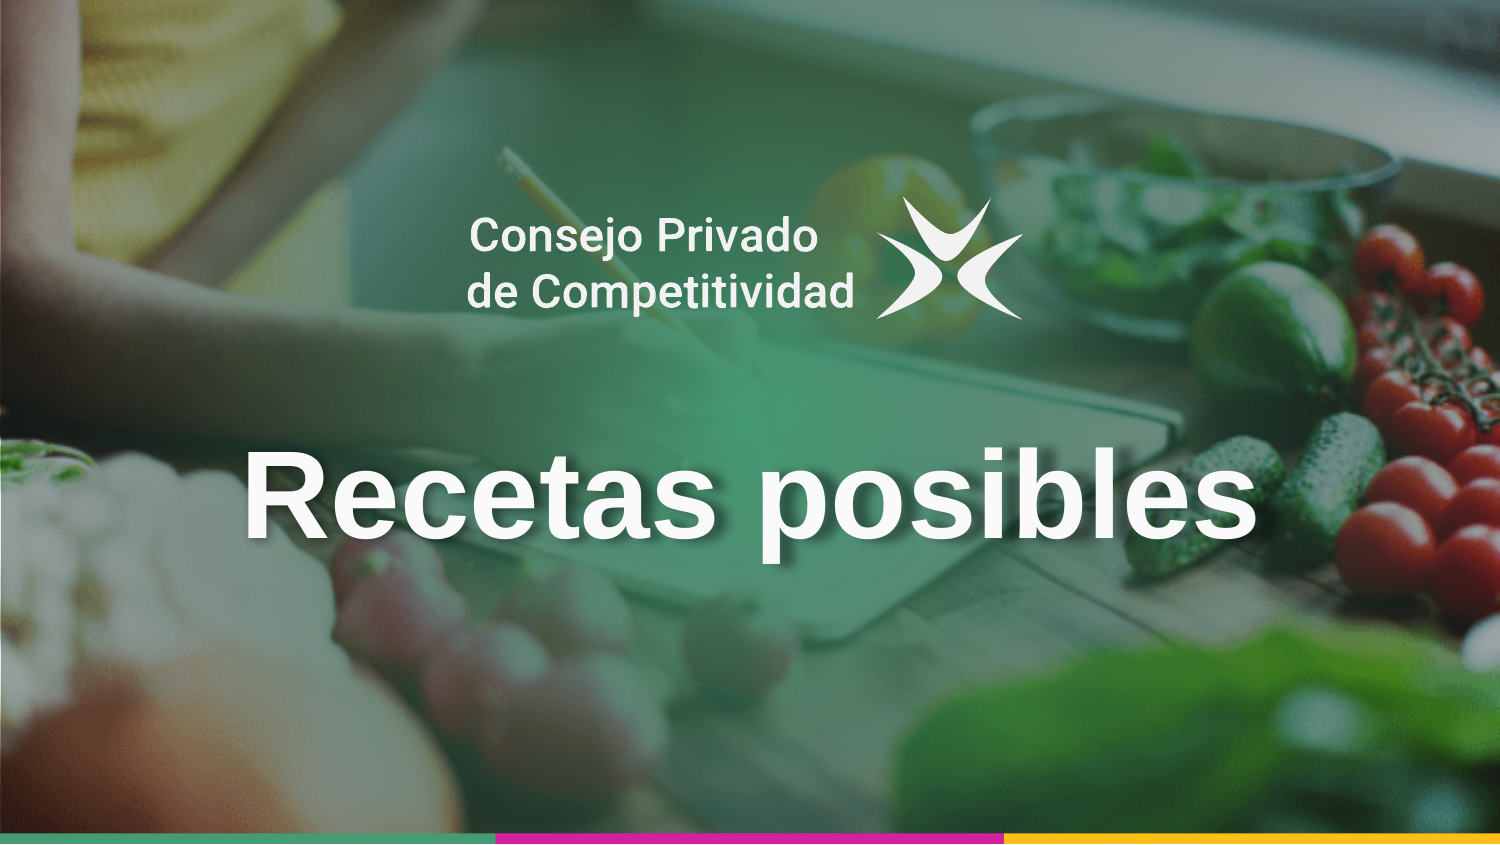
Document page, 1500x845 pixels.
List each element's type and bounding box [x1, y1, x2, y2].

text_box [467, 196, 1024, 320]
picture [0, 0, 1500, 844]
